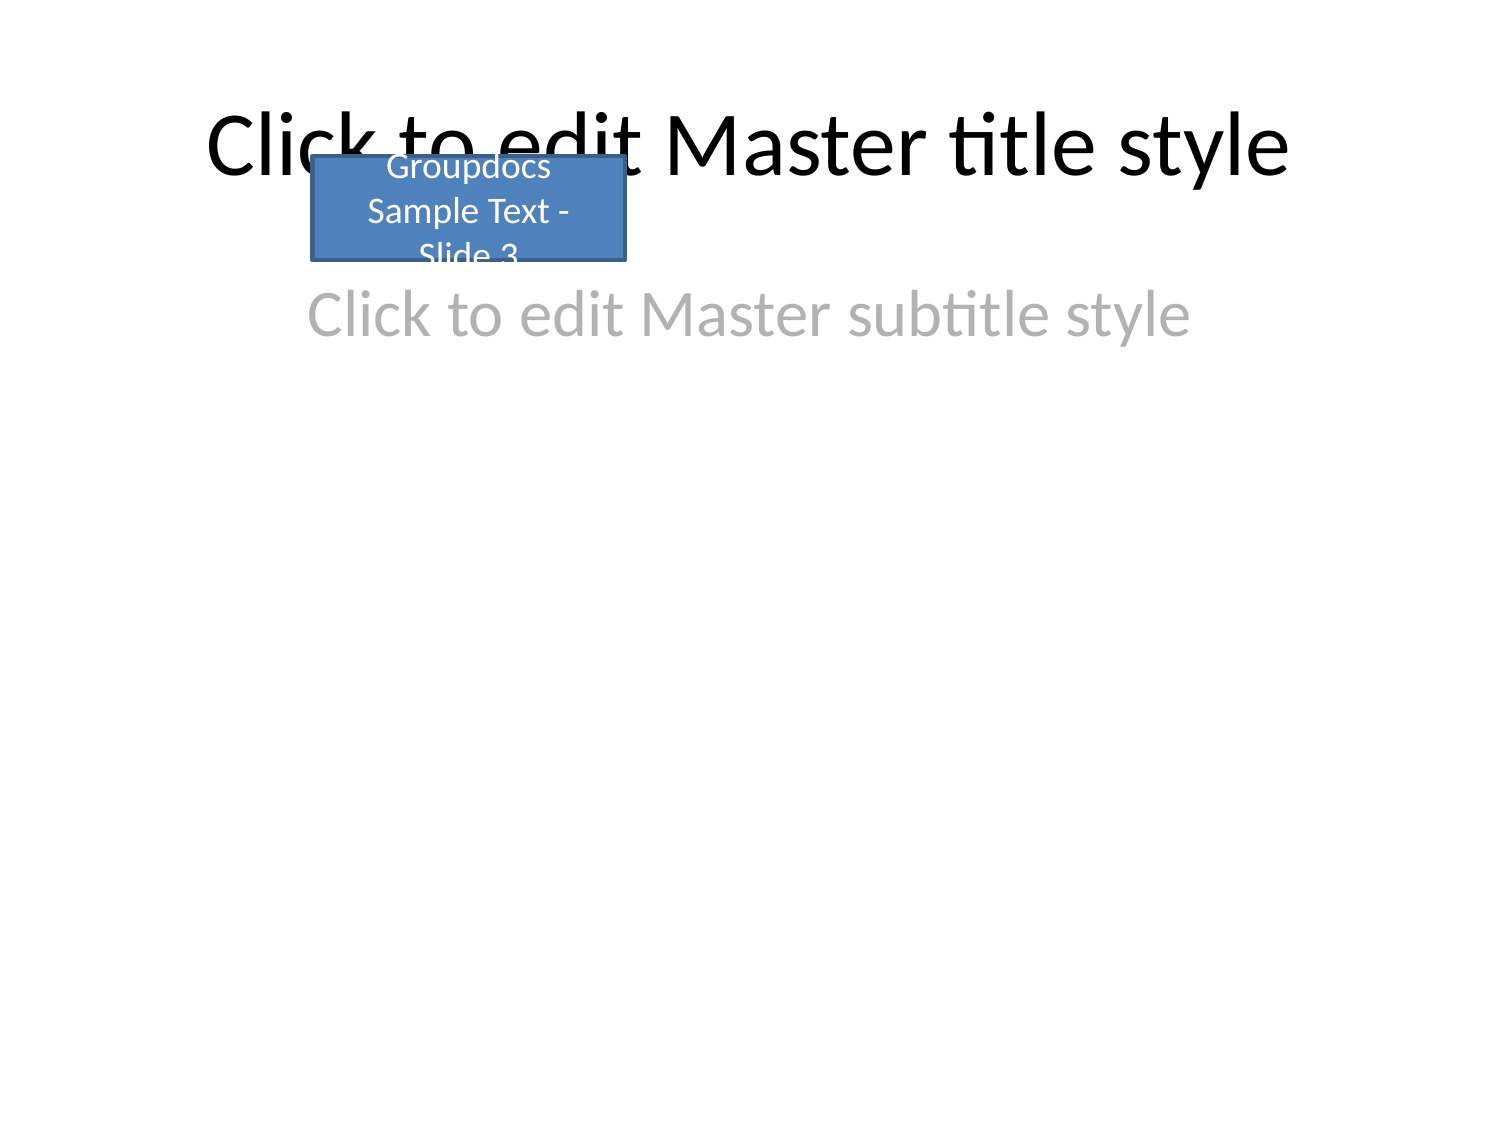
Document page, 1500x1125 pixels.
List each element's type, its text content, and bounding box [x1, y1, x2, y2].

text_box Groupdocs Sample Text - Slide 3 [310, 154, 627, 262]
subtitle Click to edit Master subtitle style [75, 262, 1425, 1005]
title Click to edit Master title style [75, 45, 1425, 233]
